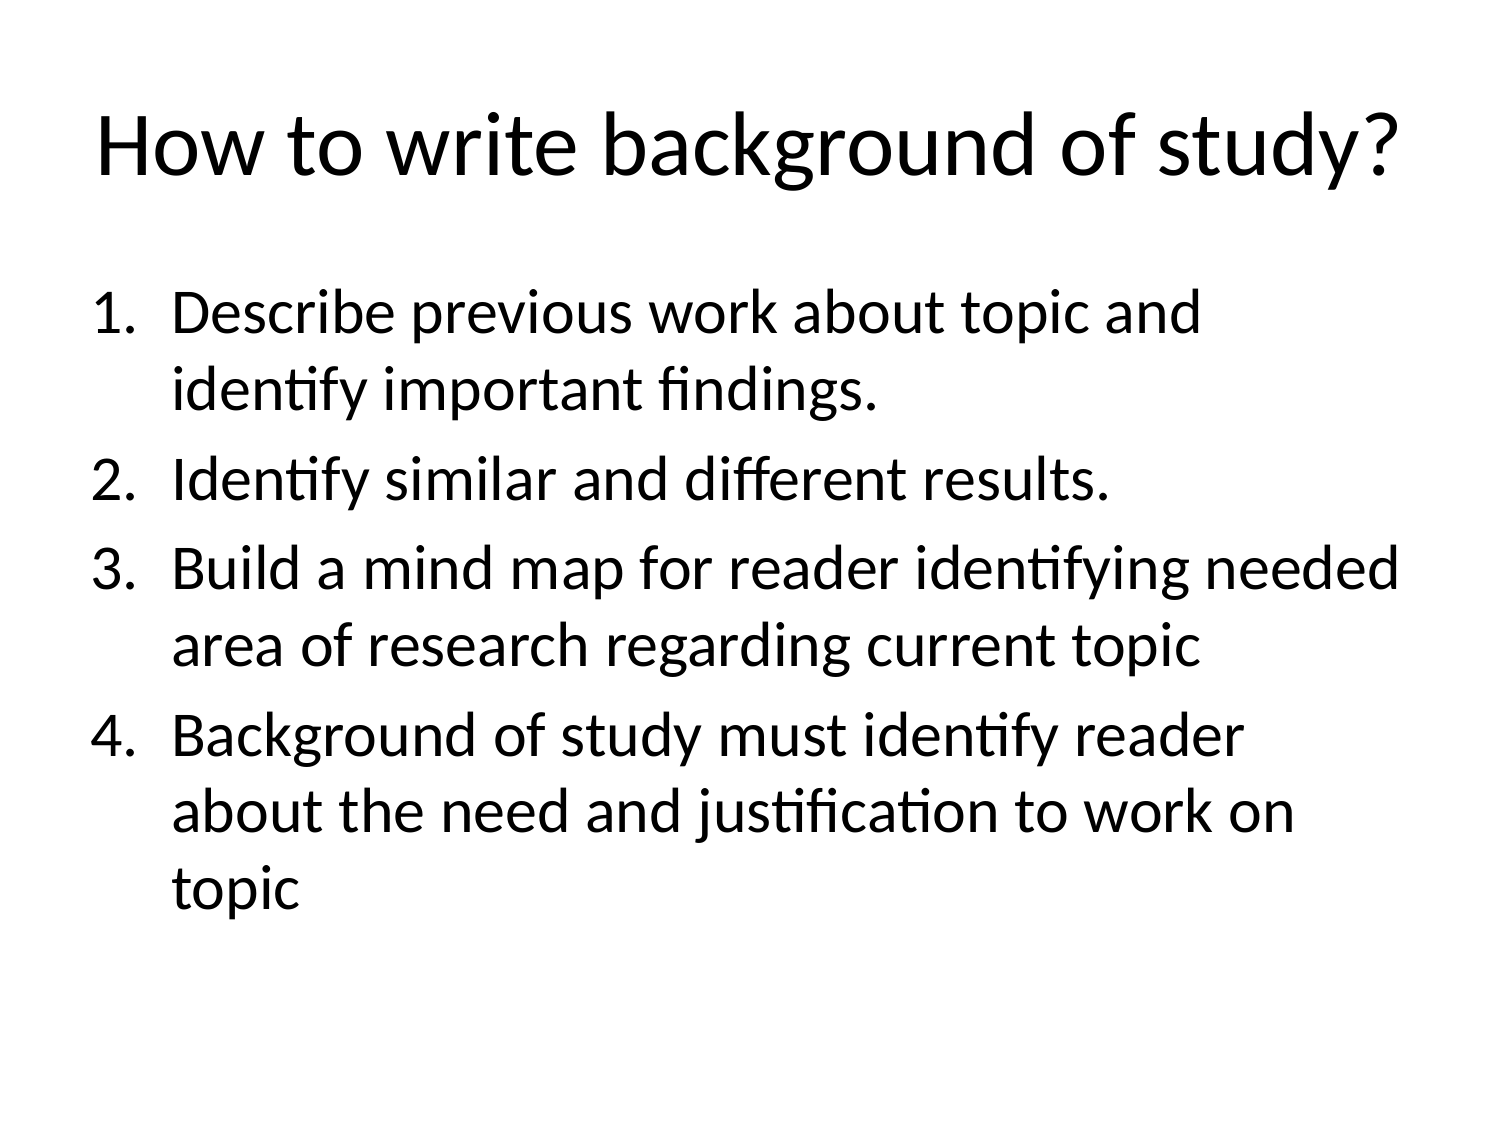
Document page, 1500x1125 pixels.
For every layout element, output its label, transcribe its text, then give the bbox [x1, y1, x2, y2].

list Describe previous work about topic and identify important findings. Identify similar and different results. Build a mind map for reader identifying needed area of research regarding current topic Background of study must identify reader about the need and justification to work on topic [75, 262, 1425, 1005]
title How to write background of study? [75, 45, 1425, 233]
